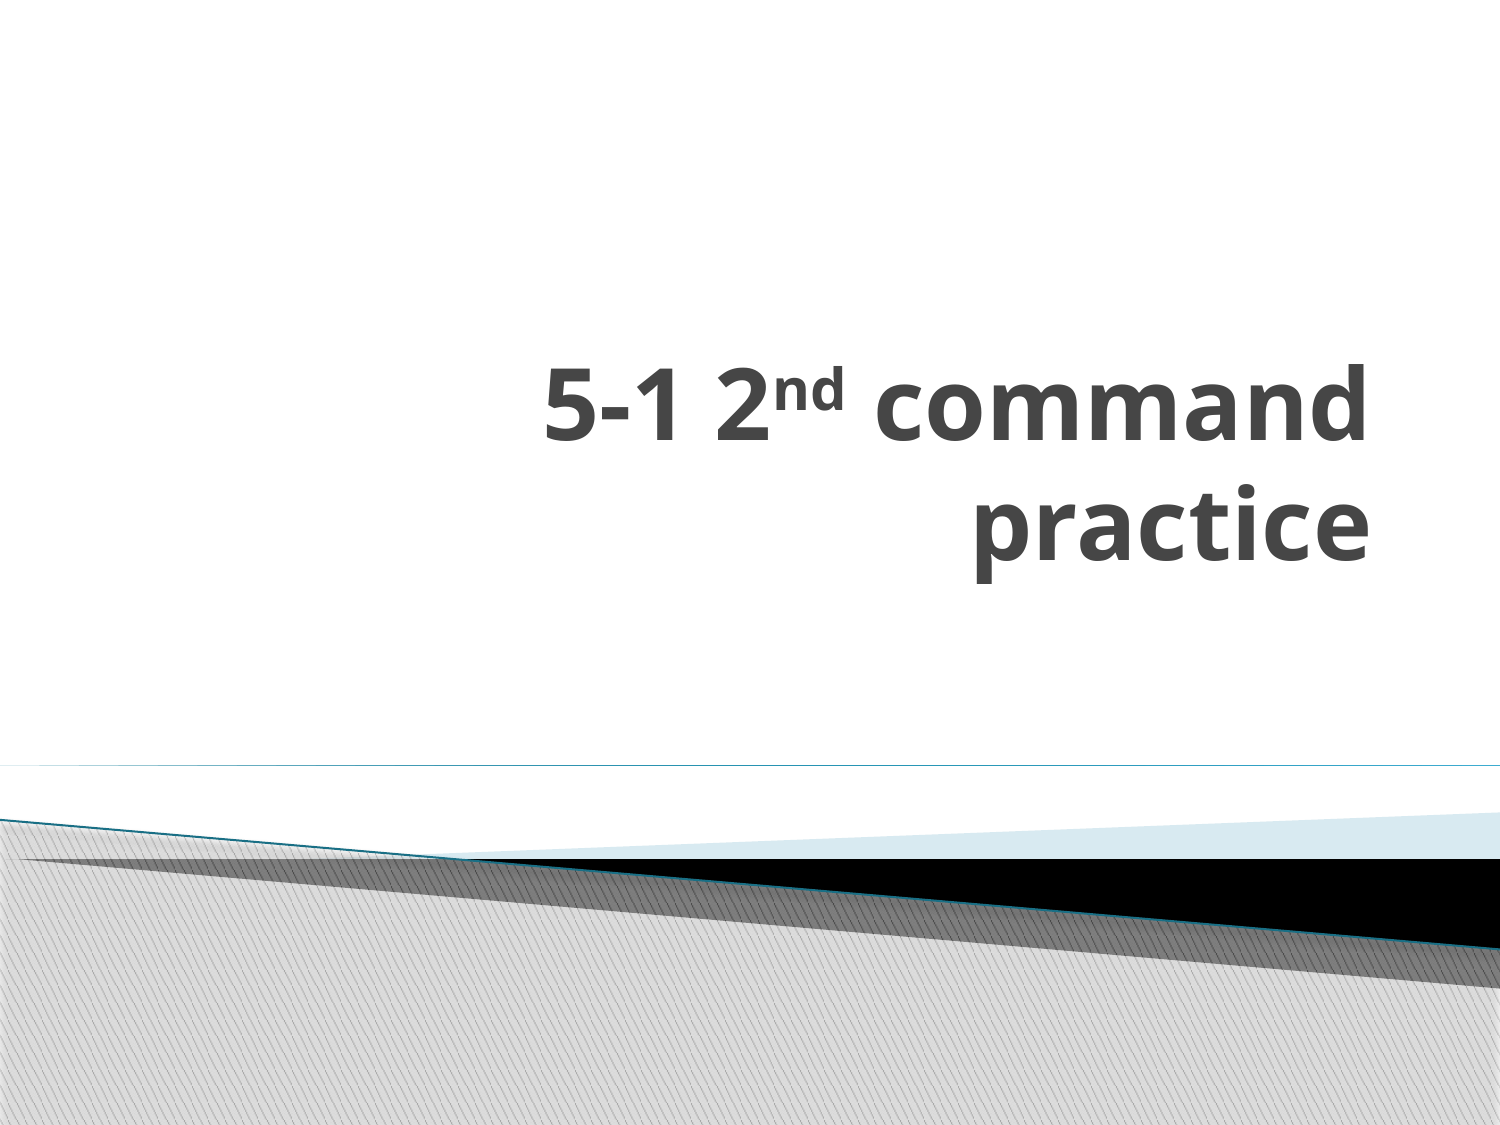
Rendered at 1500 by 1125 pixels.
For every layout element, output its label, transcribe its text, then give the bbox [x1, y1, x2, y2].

title 5-1 2nd command practice [112, 287, 1388, 588]
picture [5, 859, 1500, 989]
